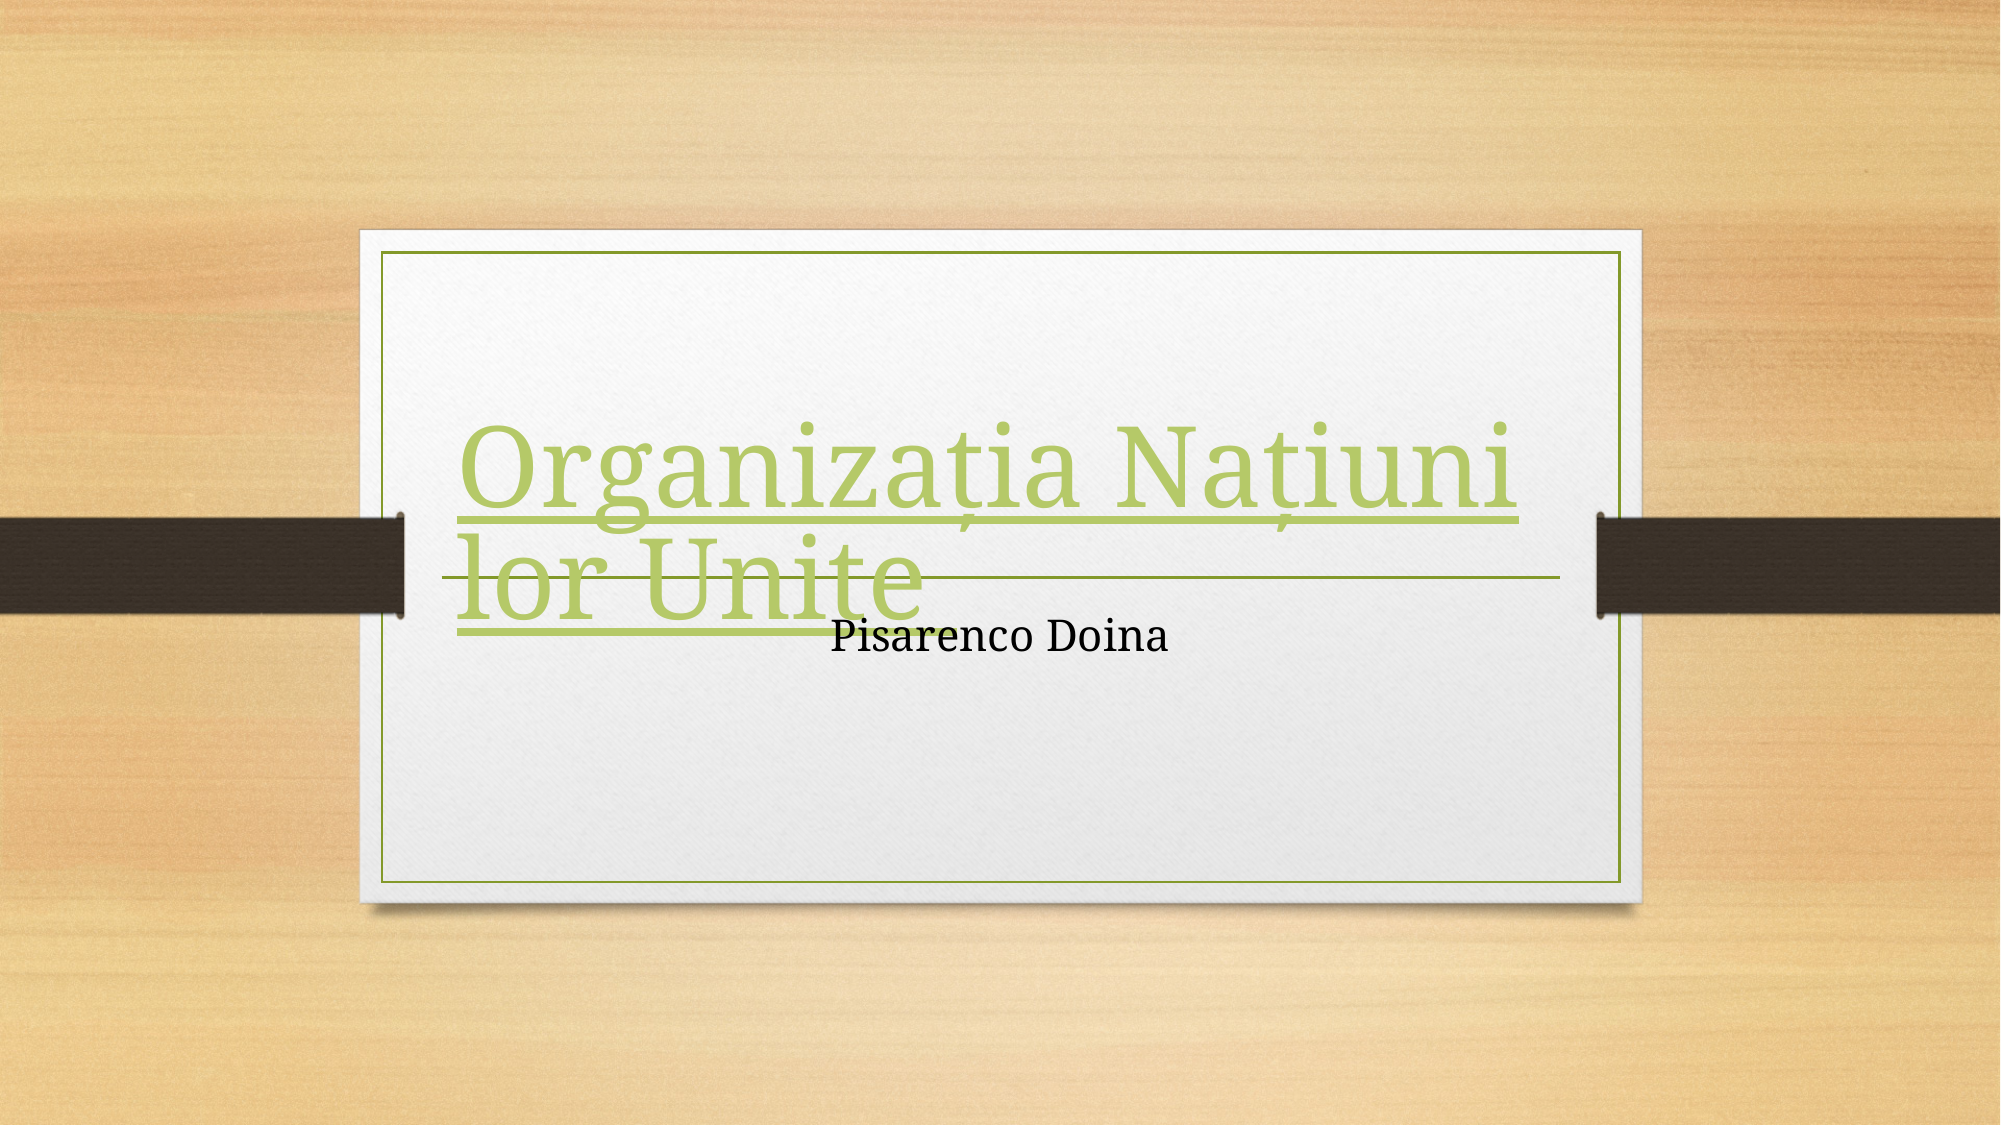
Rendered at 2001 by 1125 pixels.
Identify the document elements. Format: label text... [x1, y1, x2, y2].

picture [0, 0, 2001, 1125]
subtitle Pisarenco Doina [441, 600, 1560, 817]
title Organizația Națiunilor Unite [441, 306, 1560, 556]
